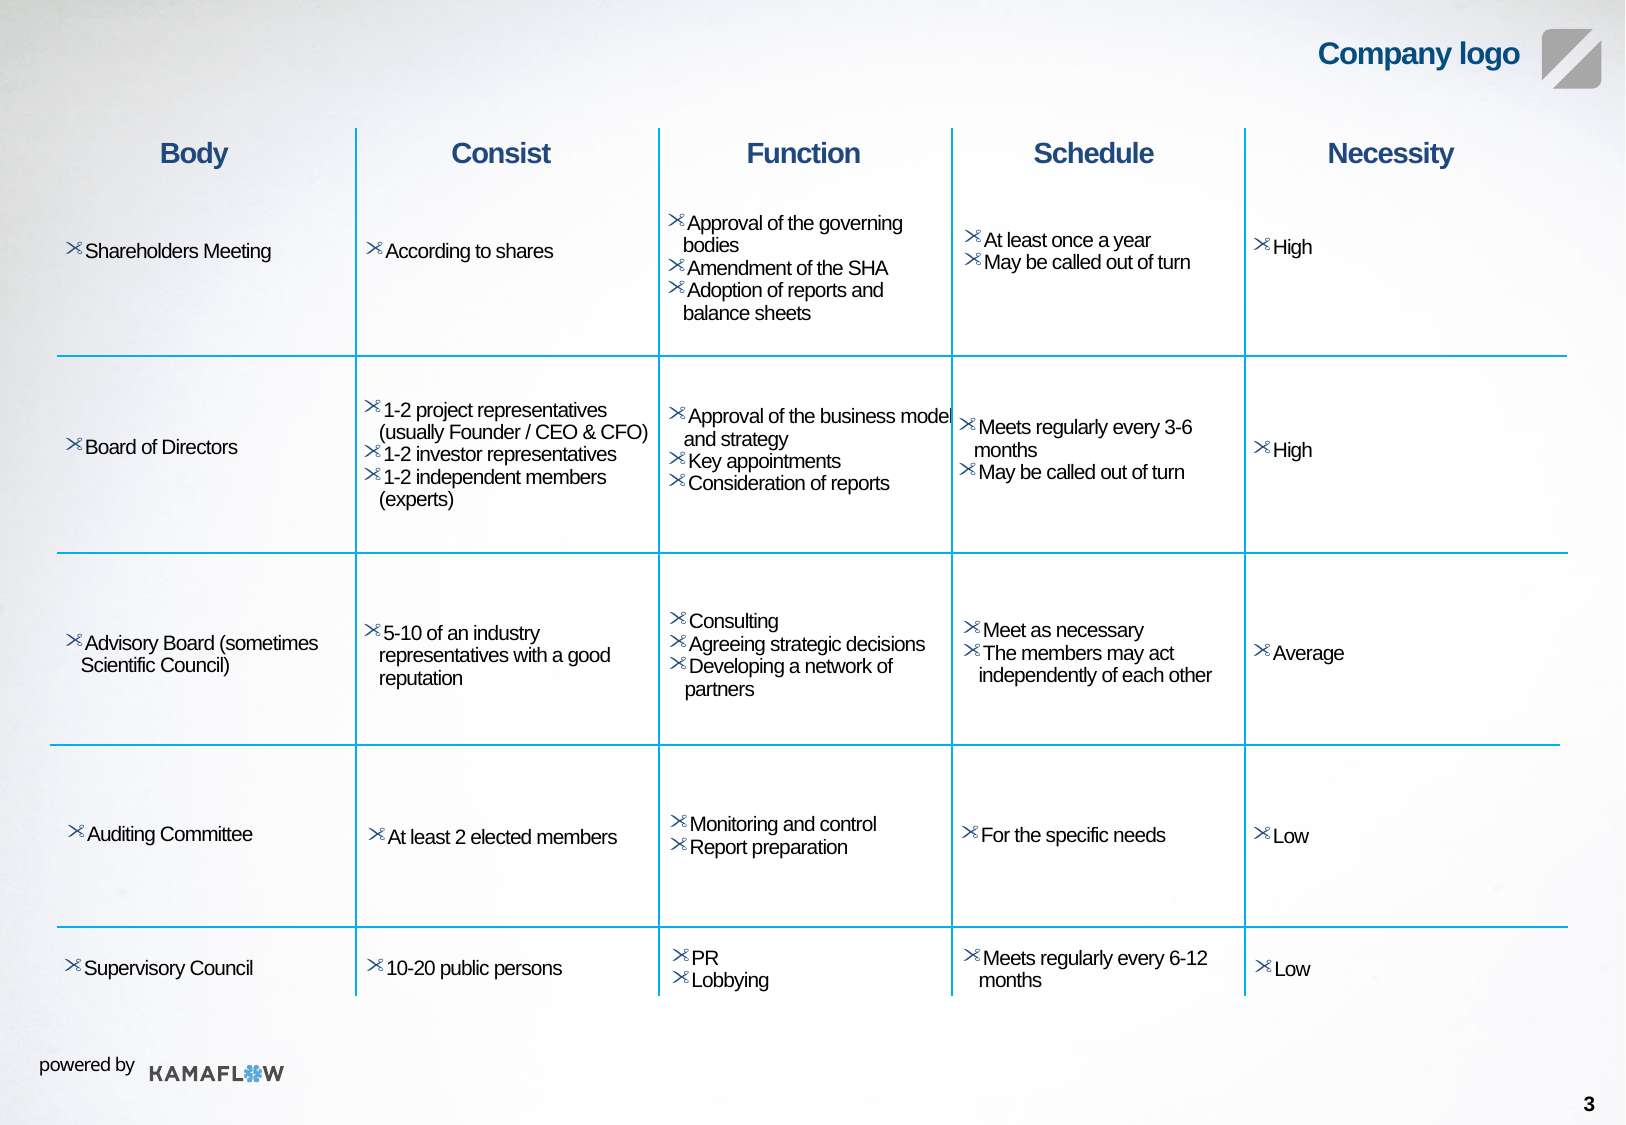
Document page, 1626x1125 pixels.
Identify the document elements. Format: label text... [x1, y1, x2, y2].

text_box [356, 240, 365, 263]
text_box Advisory Board (sometimes Scientific Council) [65, 632, 355, 678]
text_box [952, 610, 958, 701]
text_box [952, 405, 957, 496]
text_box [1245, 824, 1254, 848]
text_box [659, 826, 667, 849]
text_box For the specific needs [960, 824, 1244, 848]
text_box Low [1254, 958, 1586, 981]
text_box At least once a year May be called out of turn [964, 229, 1244, 275]
text_box Consist [443, 131, 559, 178]
slide_number 3 [1556, 1088, 1623, 1121]
text_box Body [152, 131, 237, 178]
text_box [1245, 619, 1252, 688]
text_box Meets regularly every 6-12 months [962, 947, 1244, 993]
text_box At least 2 elected members [367, 826, 658, 849]
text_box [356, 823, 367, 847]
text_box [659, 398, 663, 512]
text_box 1-2 project representatives (usually Founder / CEO & CFO) 1-2 investor representatives 1-2 independent members (experts) [363, 398, 658, 512]
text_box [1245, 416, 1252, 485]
text_box PR Lobbying [952, 947, 959, 993]
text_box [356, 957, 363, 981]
text_box PR Lobbying [671, 947, 951, 993]
text_box Meet as necessary The members may act independently of each other [962, 619, 1244, 688]
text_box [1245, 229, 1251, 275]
text_box Auditing Committee [67, 823, 355, 847]
text_box 5-10 of an industry representatives with a good reputation [363, 622, 658, 690]
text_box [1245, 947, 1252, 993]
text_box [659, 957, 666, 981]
text_box Necessity [1252, 131, 1530, 178]
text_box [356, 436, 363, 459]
text_box Shareholders Meeting [65, 240, 355, 263]
picture [0, 0, 1626, 1125]
text_box Meets regularly every 3-6 months May be called out of turn [958, 416, 1244, 485]
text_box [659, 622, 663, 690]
text_box Schedule [959, 131, 1230, 178]
text_box Function [665, 131, 943, 178]
text_box Approval of the business model and strategy Key appointments Consideration of reports [668, 405, 951, 496]
text_box Consulting Agreeing strategic decisions Developing a network of partners [668, 610, 951, 701]
text_box High [1252, 236, 1584, 259]
text_box According to shares [365, 240, 658, 263]
text_box High [1252, 439, 1584, 462]
text_box Board of Directors [65, 436, 355, 459]
text_box Average [1252, 641, 1584, 665]
text_box Low [1252, 825, 1584, 849]
text_box Supervisory Council [63, 957, 355, 981]
text_box Approval of the governing bodies Amendment of the SHA Adoption of reports and balance sheets [667, 212, 943, 325]
text_box 10-20 public persons [366, 957, 658, 981]
text_box Monitoring and control Report preparation [669, 813, 951, 859]
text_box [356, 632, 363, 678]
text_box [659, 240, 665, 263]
